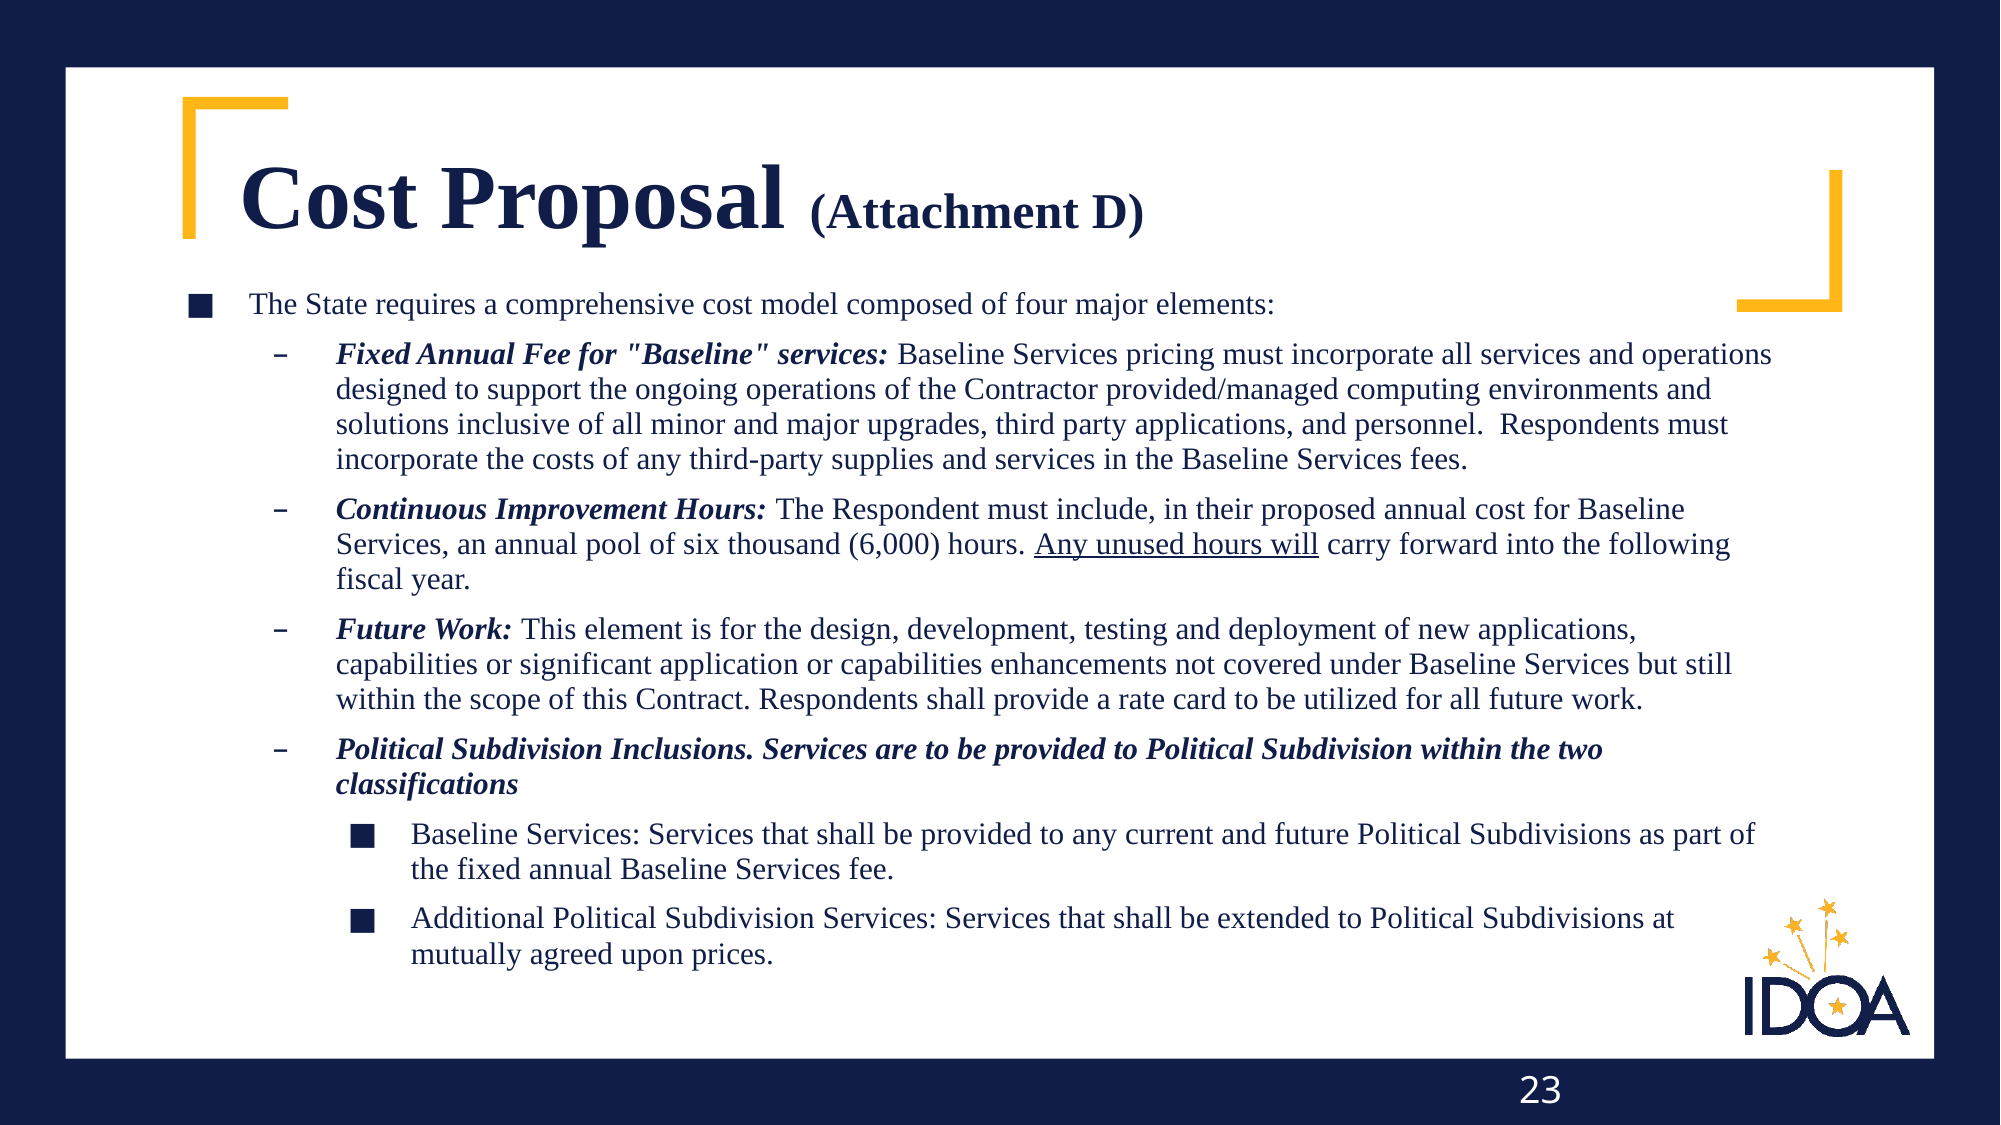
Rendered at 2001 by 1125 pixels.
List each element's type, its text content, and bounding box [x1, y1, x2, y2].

title Cost Proposal (Attachment D) [225, 142, 1800, 278]
slide_number 23 [1504, 1058, 1767, 1125]
list The State requires a comprehensive cost model composed of four major elements: Fixed Annual Fee for "Baseline" services: Baseline Services pricing must incorporate all services and operations designed to support the ongoing operations of the Contractor provided/managed computing environments and solutions inclusive of all minor and major upgrades, third party applications, and personnel. Respondents must incorporate the costs of any third-party supplies and services in the Baseline Services fees. Continuous Improvement Hours: The Respondent must include, in their proposed annual cost for Baseline Services, an annual pool of six thousand (6,000) hours. Any unused hours will carry forward into the following fiscal year. Future Work: This element is for the design, development, testing and deployment of new applications, capabilities or significant application or capabilities enhancements not covered under Baseline Services but still within the scope of this Contract. Respondents shall provide a rate card to be utilized for all future work. Political Subdivision Inclusions. Services are to be provided to Political Subdivision within the two classifications Baseline Services: Services that shall be provided to any current and future Political Subdivisions as part of the fixed annual Baseline Services fee. Additional Political Subdivision Services: Services that shall be extended to Political Subdivisions at mutually agreed upon prices. [170, 278, 1800, 755]
picture [1702, 857, 1959, 1114]
